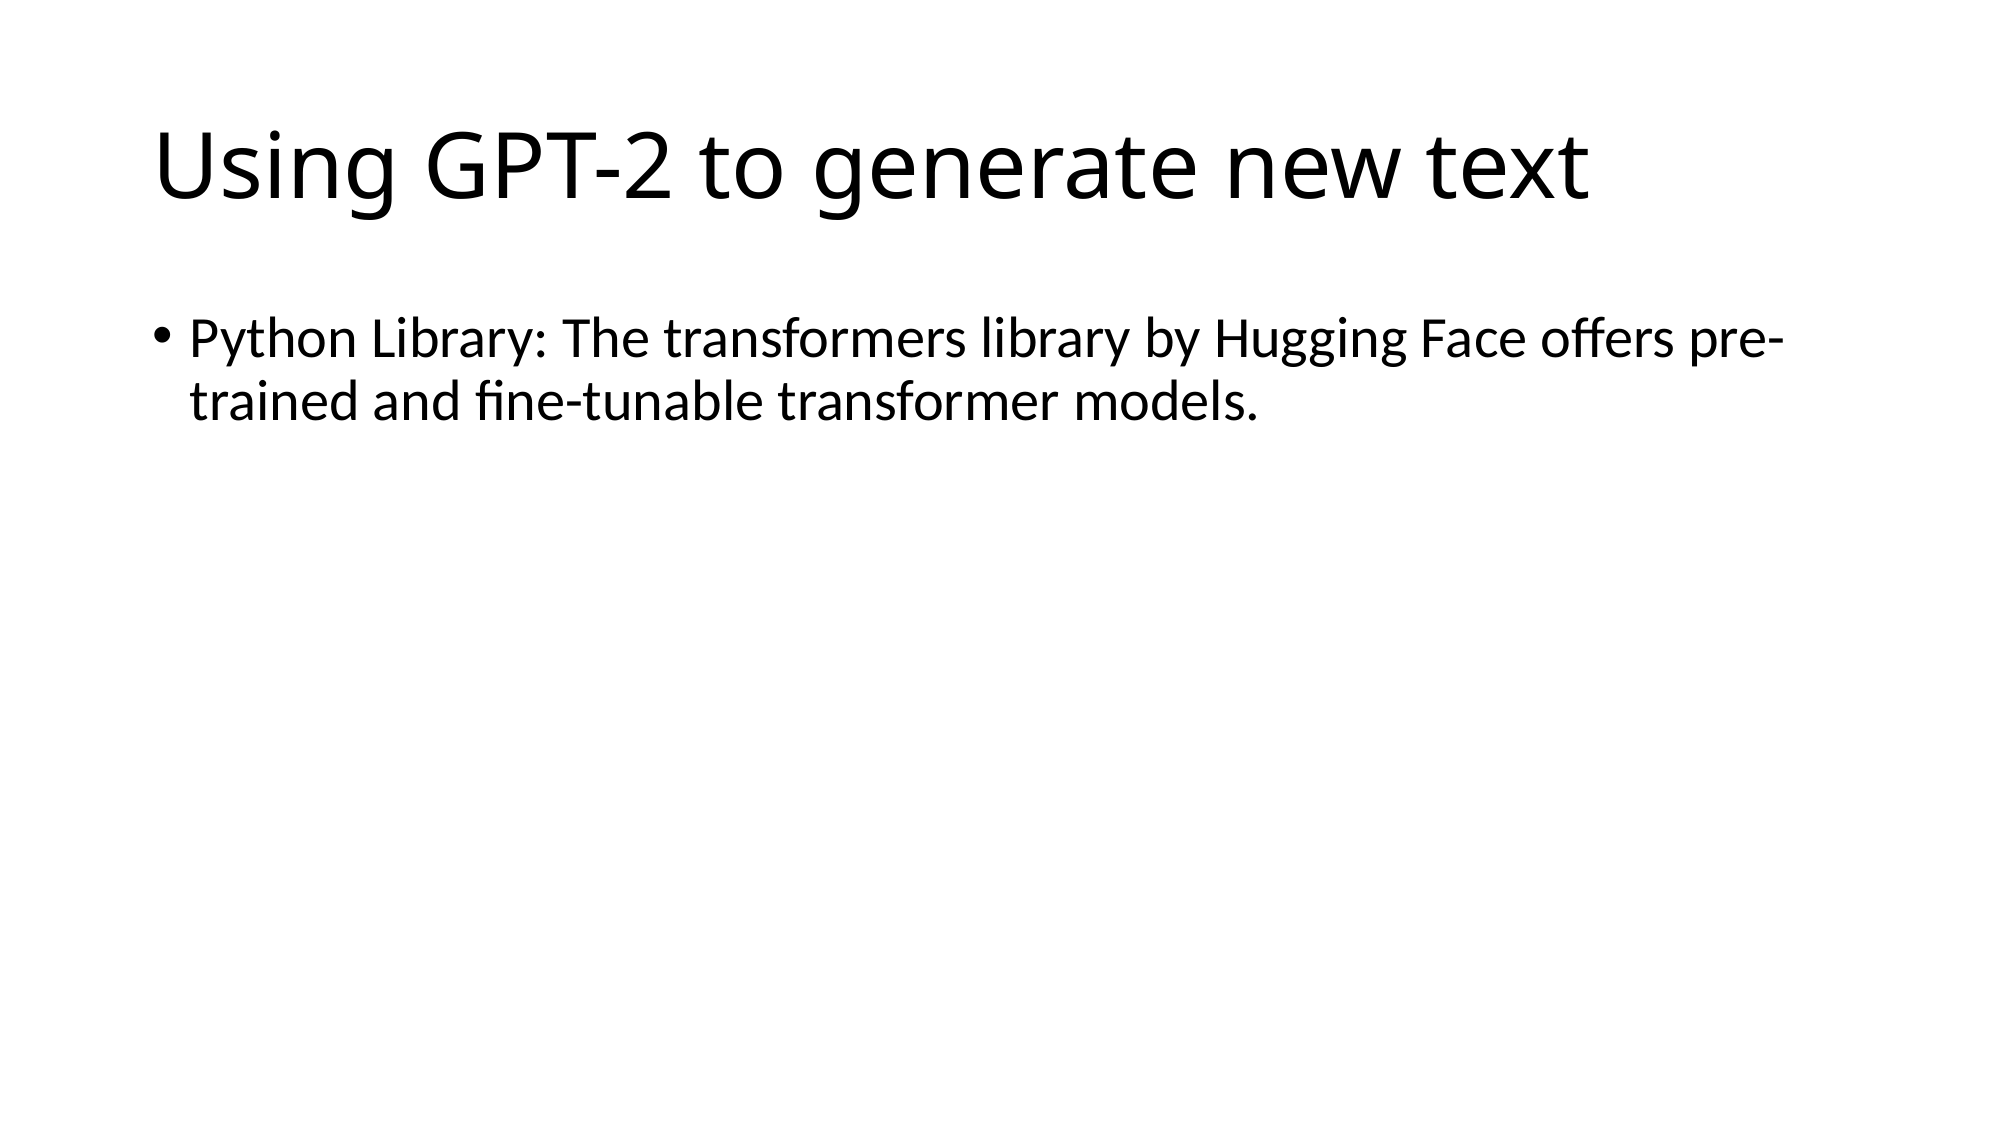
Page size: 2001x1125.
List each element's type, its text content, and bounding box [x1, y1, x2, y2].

list Python Library: The transformers library by Hugging Face offers pre-trained and fine-tunable transformer models. [137, 299, 1863, 1014]
title Using GPT-2 to generate new text [137, 59, 1863, 278]
